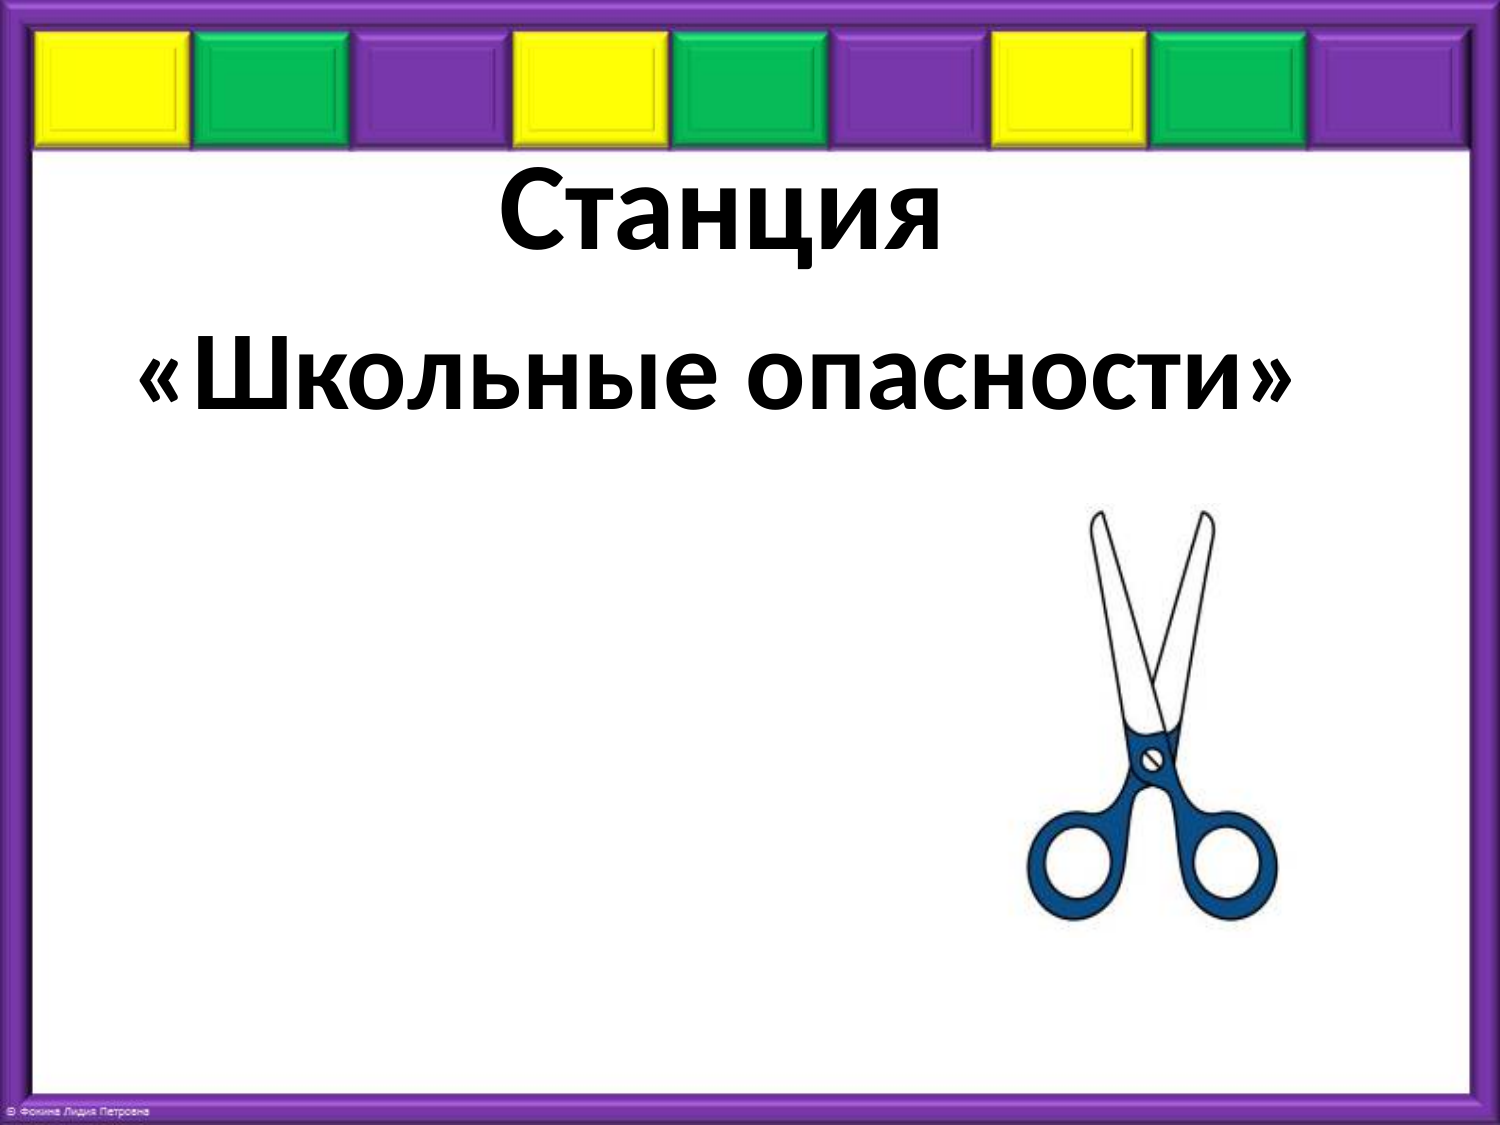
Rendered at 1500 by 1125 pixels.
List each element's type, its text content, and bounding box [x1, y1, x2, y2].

picture [948, 503, 1363, 938]
text_box Станция «Школьные опасности» [117, 117, 1500, 1059]
picture [0, 0, 1500, 1125]
